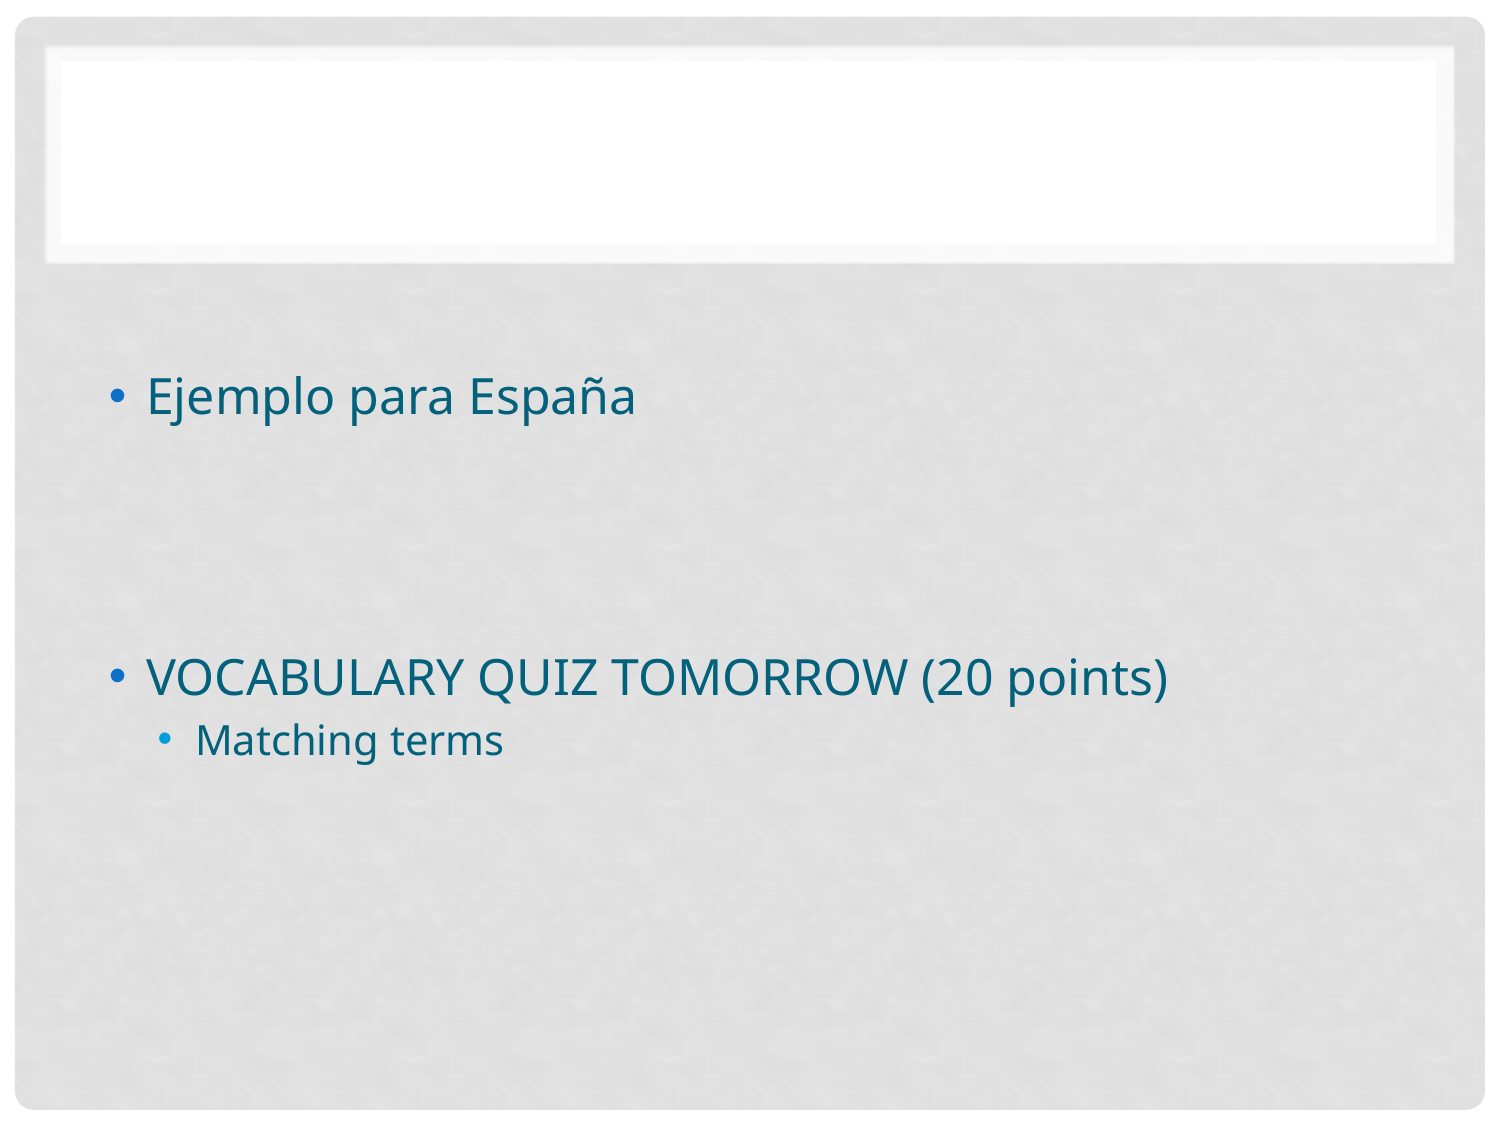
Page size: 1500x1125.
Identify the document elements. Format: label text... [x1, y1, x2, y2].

list Ejemplo para España VOCABULARY QUIZ TOMORROW (20 points) Matching terms [75, 287, 1425, 1005]
